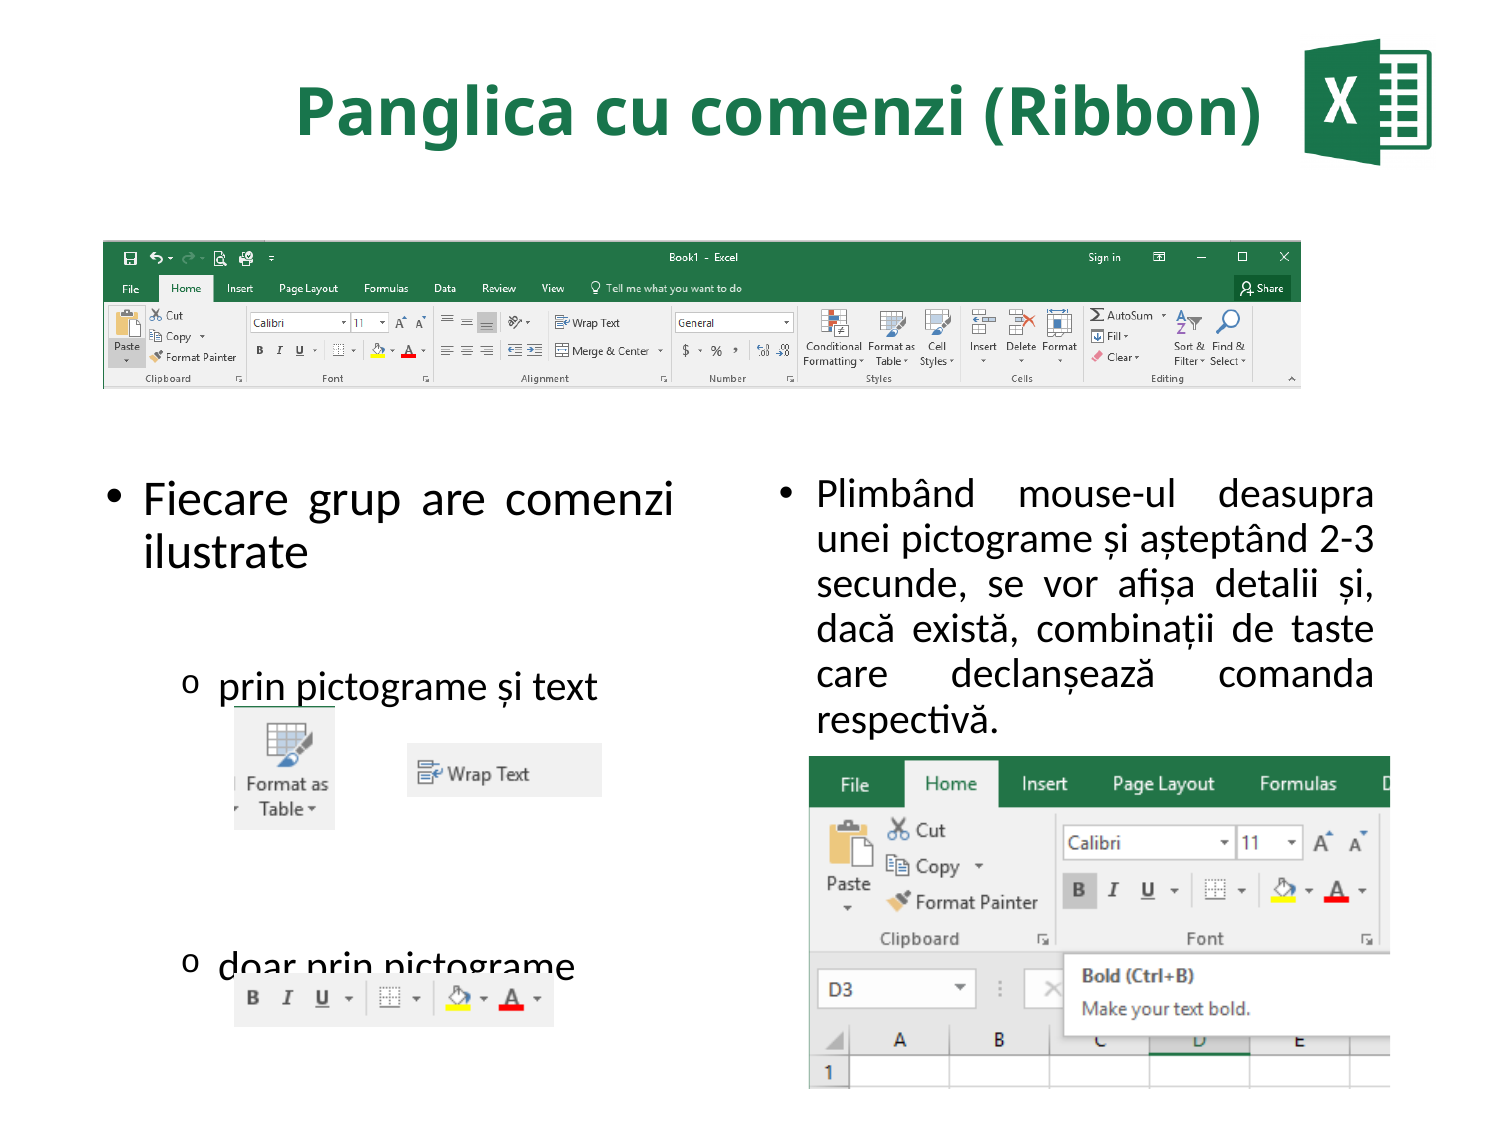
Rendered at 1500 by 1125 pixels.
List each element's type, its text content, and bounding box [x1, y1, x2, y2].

picture [234, 973, 554, 1027]
list Fiecare grup are comenzi ilustrate prin pictograme şi text doar prin pictograme [90, 464, 691, 1072]
picture [808, 755, 1391, 1089]
picture [407, 743, 602, 797]
picture [103, 240, 1301, 389]
picture [234, 706, 335, 830]
picture [1300, 34, 1436, 170]
title Panglica cu comenzi (Ribbon) [103, 59, 1279, 168]
text_box Plimbând mouse-ul deasupra unei pictograme şi aşteptând 2-3 secunde, se vor afişa detalii şi, dacă există, combinaţii de taste care declanşează comanda respectivă. [763, 464, 1390, 1072]
